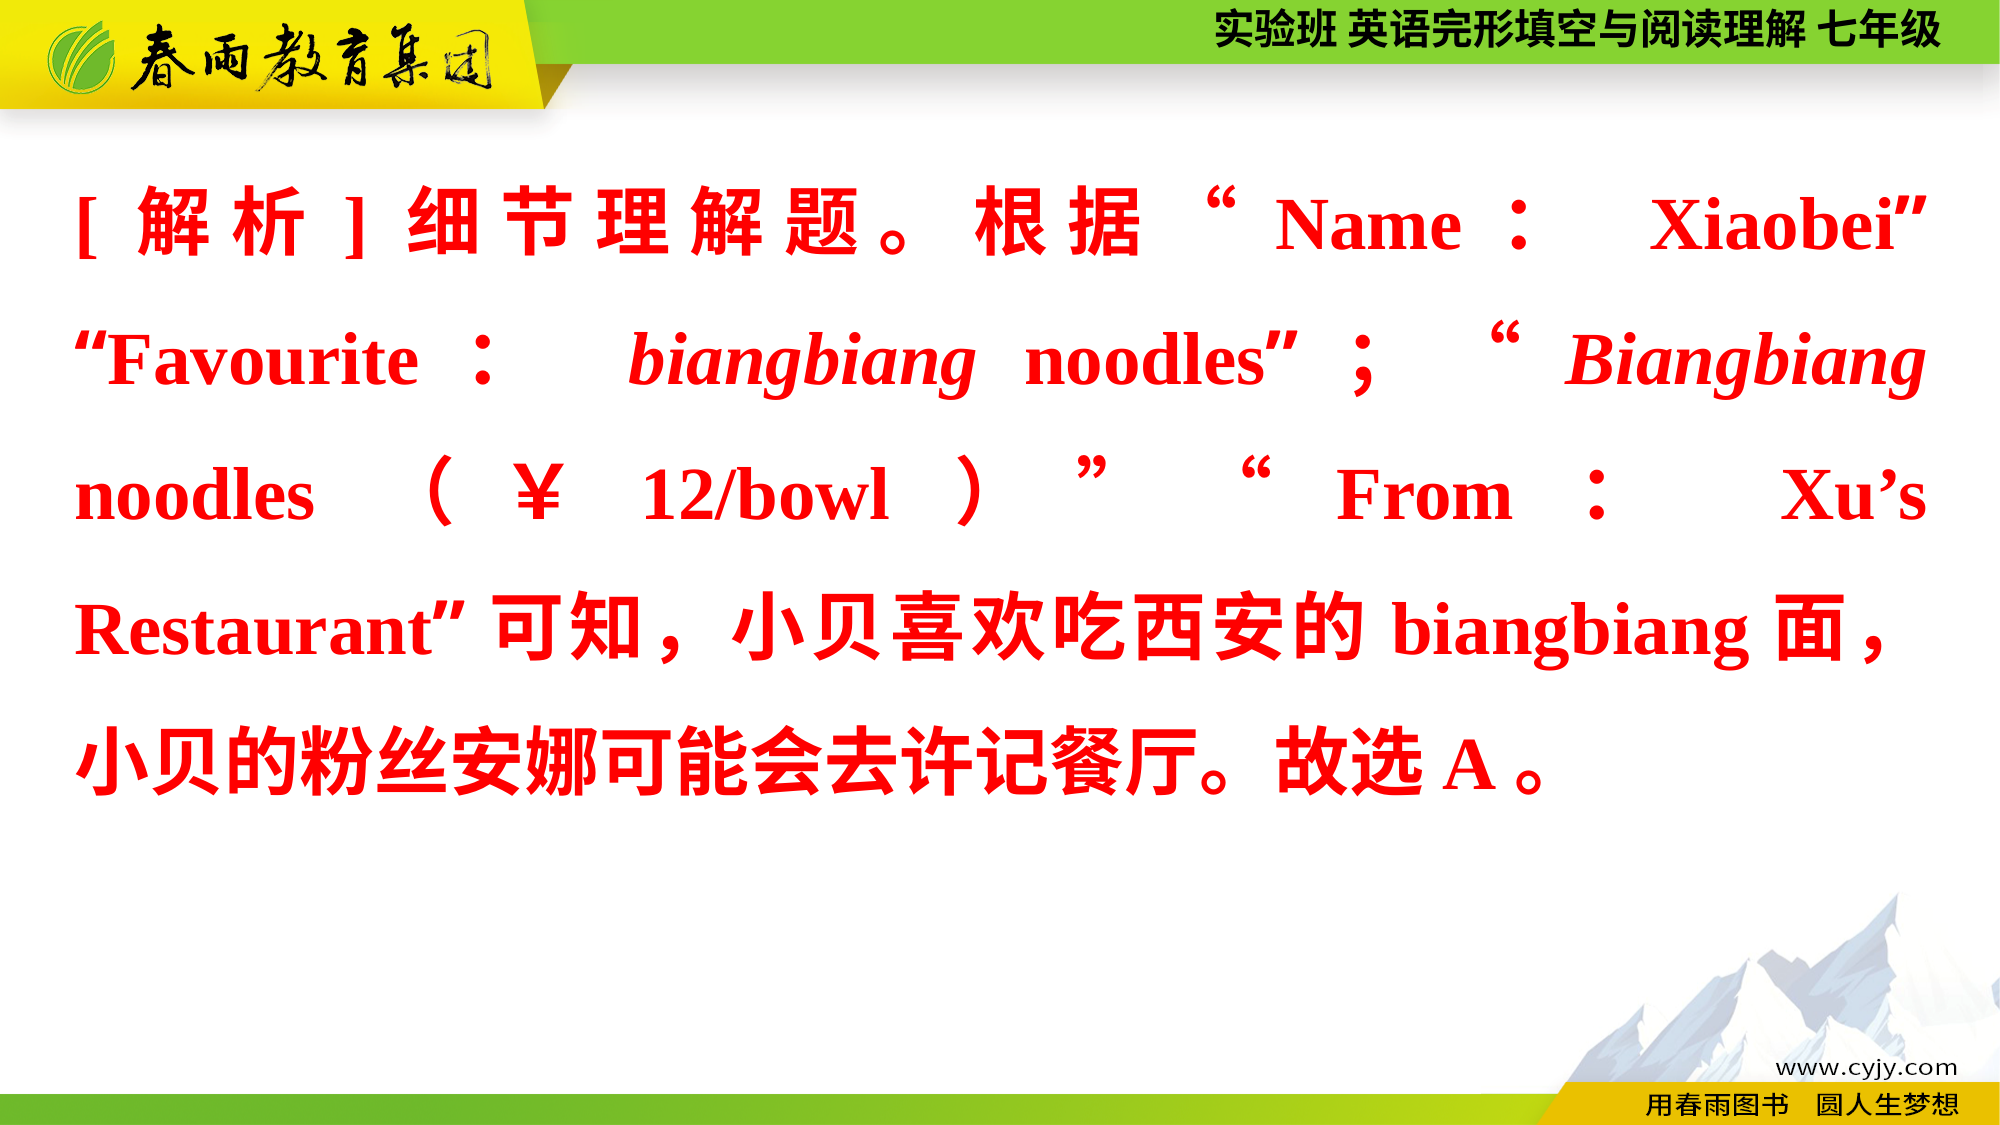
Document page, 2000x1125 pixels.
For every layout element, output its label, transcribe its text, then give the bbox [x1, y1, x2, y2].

list [解析]细节理解题。根据“Name： Xiaobei” “Favourite： biangbiang noodles”；“Biangbiang noodles（￥12/bowl）”“From： Xu’s Restaurant”可知，小贝喜欢吃西安的biangbiang面，小贝的粉丝安娜可能会去许记餐厅。故选A。 [59, 122, 1944, 802]
picture [0, 0, 2000, 1125]
